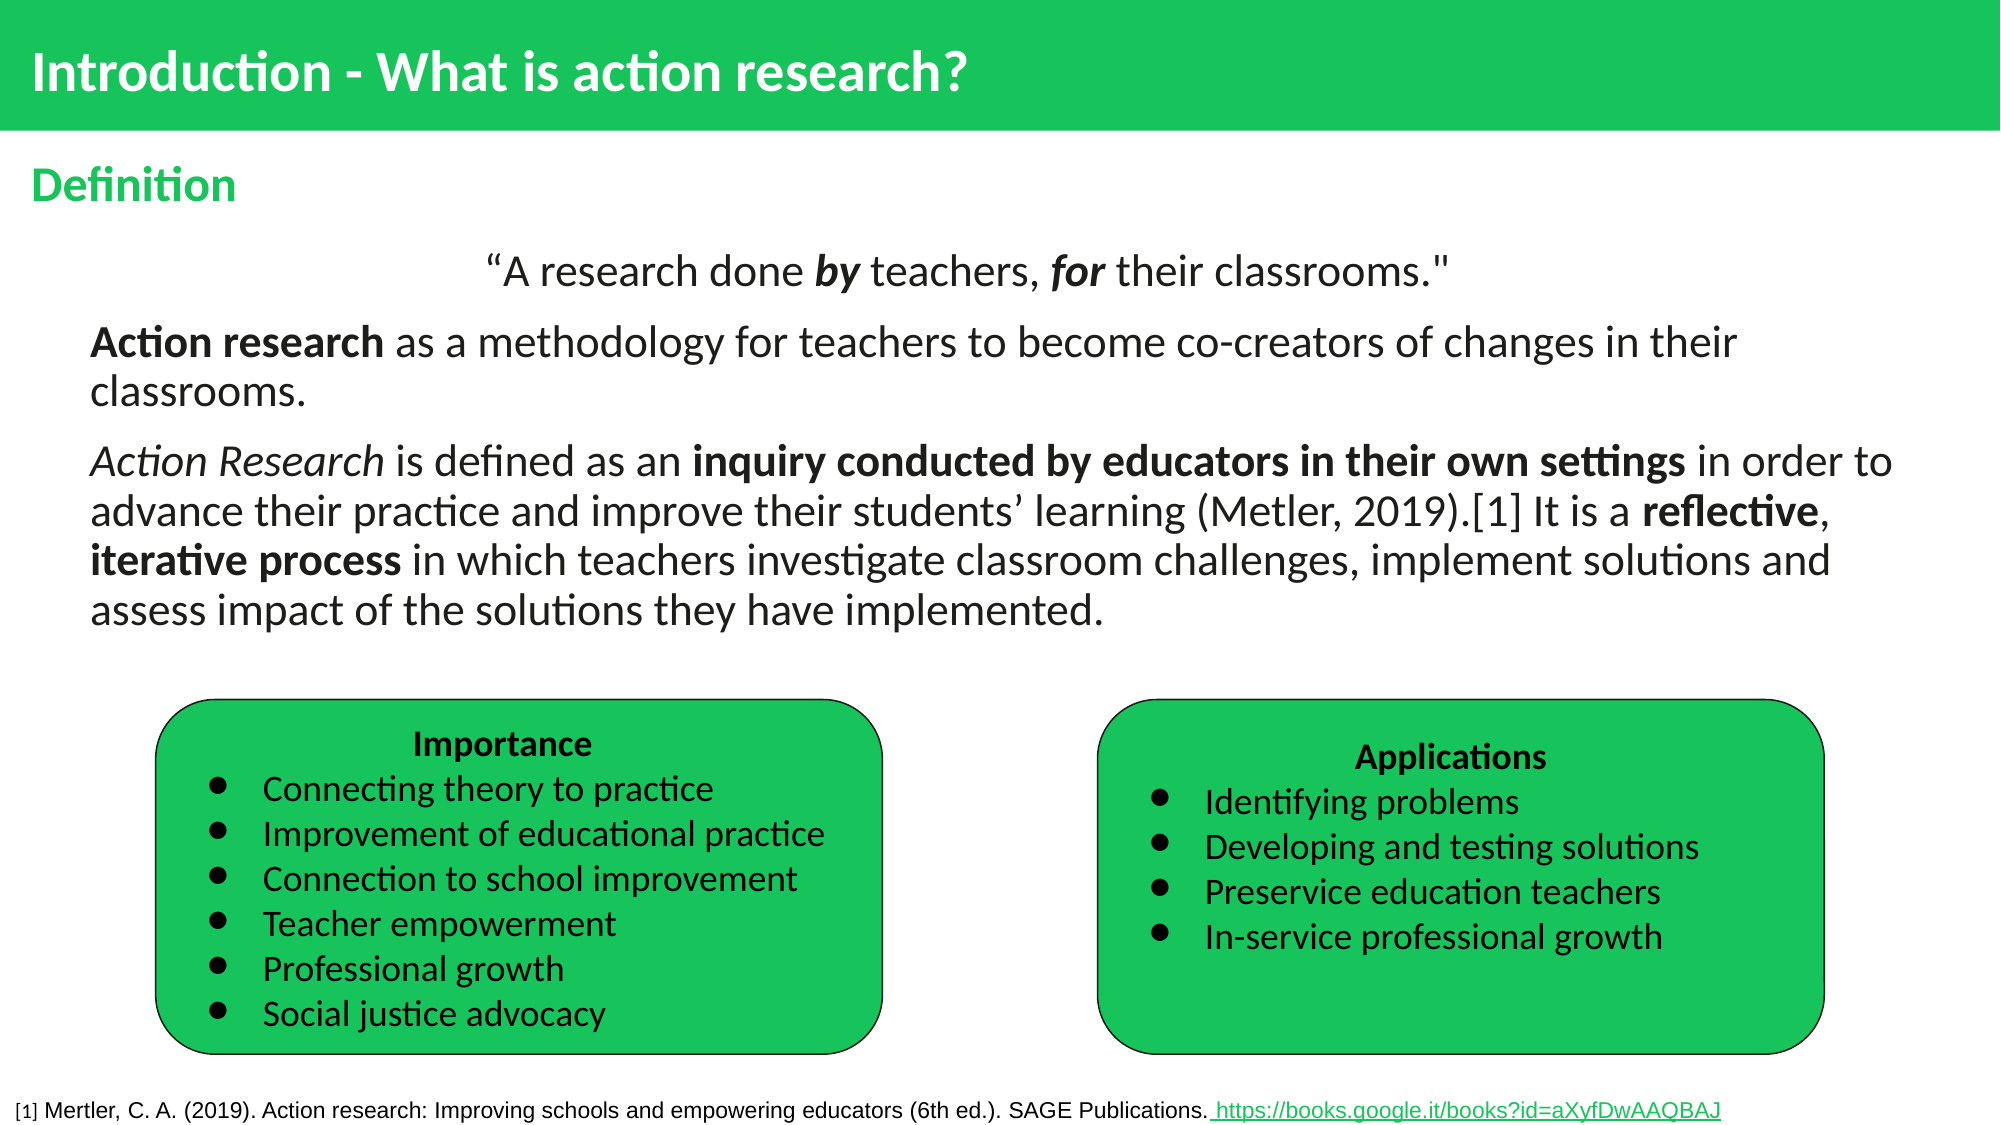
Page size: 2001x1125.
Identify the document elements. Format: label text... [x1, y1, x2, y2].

text_box Importance Connecting theory to practice Improvement of educational practice Connection to school improvement Teacher empowerment Professional growth Social justice advocacy [155, 699, 883, 1055]
list “A research done by teachers, for their classrooms." Action research as a methodology for teachers to become co-creators of changes in their classrooms. Action Research is defined as an inquiry conducted by educators in their own settings in order to advance their practice and improve their students’ learning (Metler, 2019).[1] It is a reflective, iterative process in which teachers investigate classroom challenges, implement solutions and assess impact of the solutions they have implemented. [1] Mertler, C. A. (2019). Action research: Improving schools and empowering educators (6th ed.). SAGE Publications. https://books.google.it/books?id=aXyfDwAAQBAJ [0, 239, 1934, 1125]
list Definition [16, 140, 1976, 231]
title Introduction - What is action research? [16, 13, 1976, 131]
text_box Applications Identifying problems Developing and testing solutions Preservice education teachers In-service professional growth [1097, 699, 1825, 1055]
